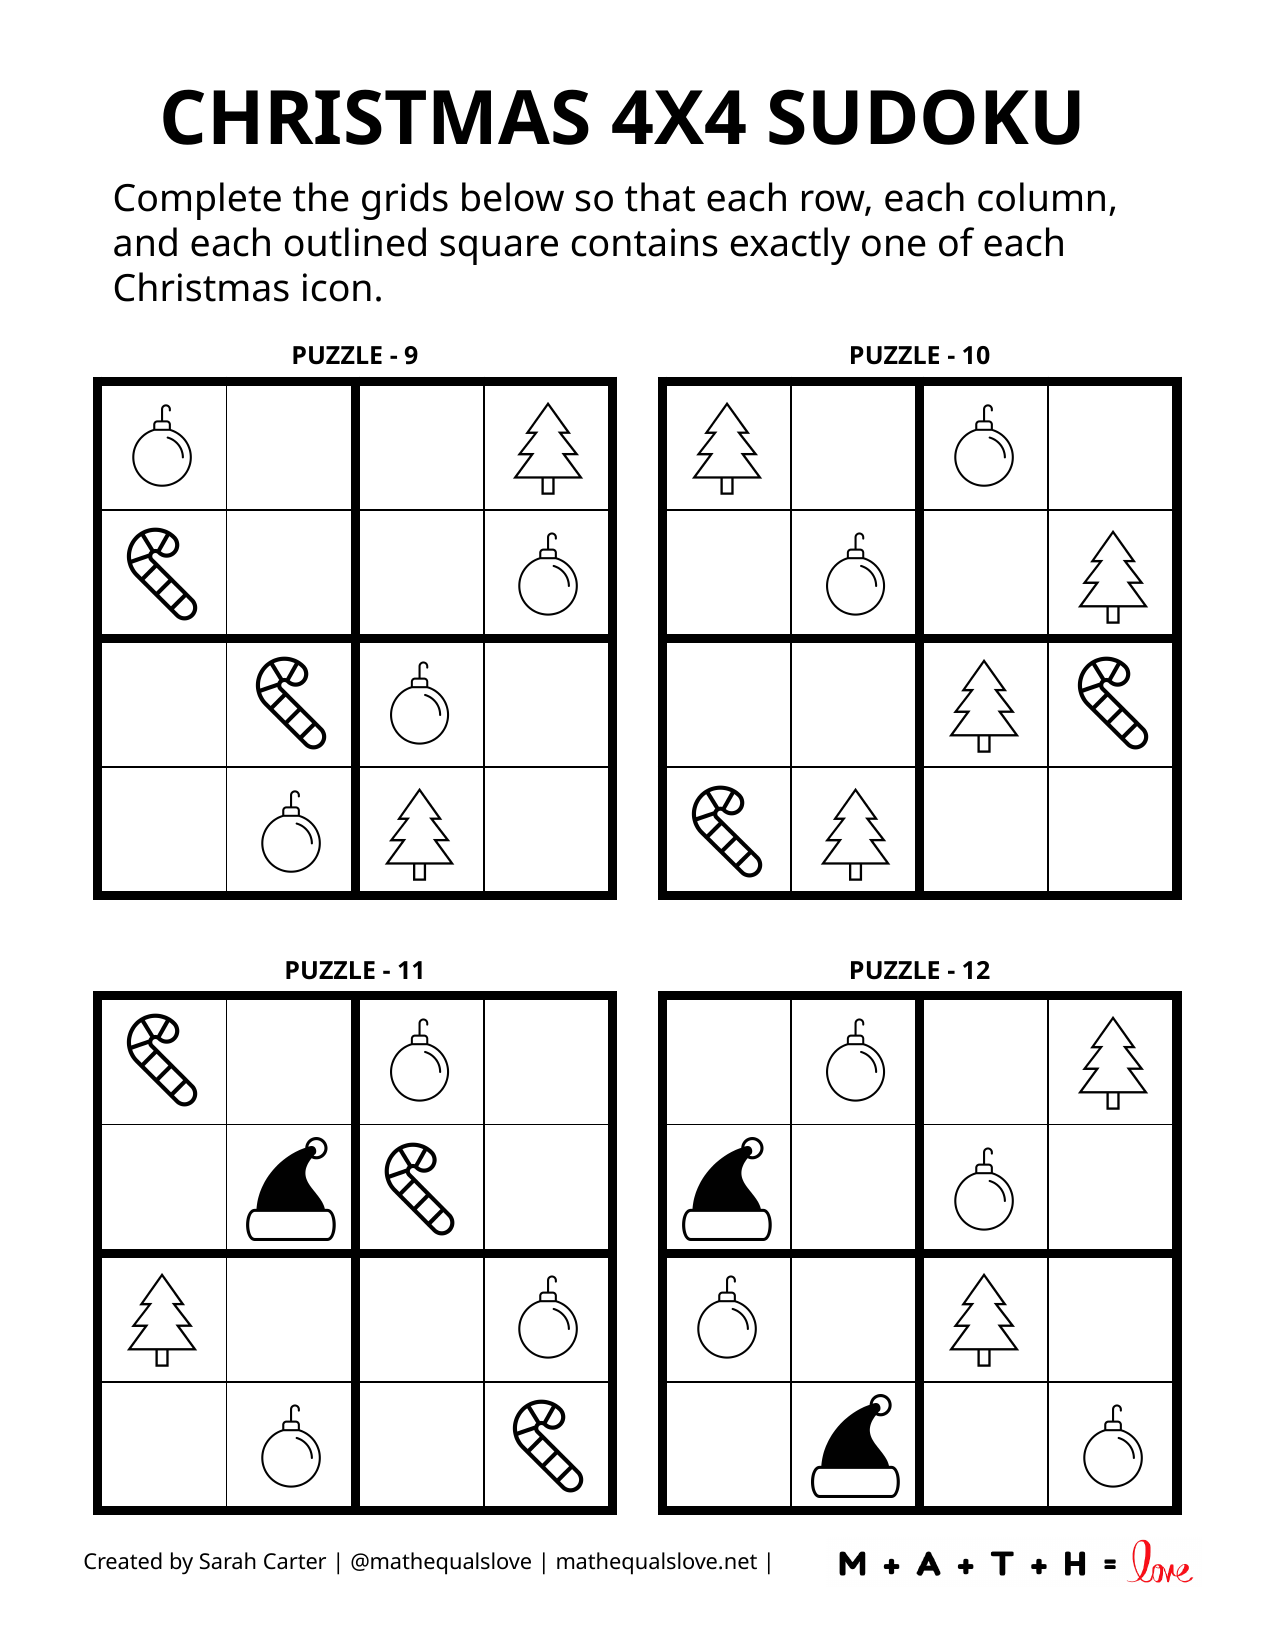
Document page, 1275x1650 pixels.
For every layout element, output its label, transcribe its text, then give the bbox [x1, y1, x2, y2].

table_header [667, 1000, 790, 1124]
table_cell [485, 1125, 608, 1249]
table_cell [1049, 511, 1172, 634]
table_cell [792, 1125, 915, 1249]
table_header [485, 1000, 608, 1124]
picture [1060, 1394, 1165, 1499]
table_cell [485, 511, 608, 634]
table_cell [667, 1258, 790, 1381]
table_cell [1049, 1383, 1172, 1506]
picture [496, 522, 601, 627]
picture [367, 779, 472, 884]
text_box Created by Sarah Carter | @mathequalslove | mathequalslove.net | [68, 1540, 826, 1582]
table_cell [792, 643, 915, 766]
picture [238, 650, 343, 755]
picture [496, 1394, 601, 1499]
table_header [924, 1000, 1047, 1124]
table_header [1049, 386, 1172, 509]
picture [110, 522, 215, 627]
table_cell [1049, 1258, 1172, 1381]
table_cell [667, 1125, 790, 1249]
table_cell [360, 643, 483, 766]
picture [367, 1008, 472, 1113]
table_cell [485, 768, 608, 891]
table_header [667, 386, 790, 509]
picture [932, 650, 1037, 755]
table_cell [102, 1125, 226, 1249]
picture [803, 522, 908, 627]
table_cell [1049, 643, 1172, 766]
table_cell [227, 1258, 351, 1381]
table_cell [924, 1125, 1047, 1249]
picture [110, 1008, 215, 1113]
table_cell [227, 511, 351, 634]
picture [110, 1265, 215, 1370]
picture [674, 779, 779, 884]
table_cell [667, 1383, 790, 1506]
picture [110, 393, 215, 498]
picture [496, 1265, 601, 1370]
table_cell [485, 1258, 608, 1381]
picture [803, 1008, 908, 1113]
table_cell [1049, 768, 1172, 891]
table_cell [924, 511, 1047, 634]
table_cell [102, 643, 226, 766]
table_cell [792, 511, 915, 634]
table_cell [924, 768, 1047, 891]
table_cell [360, 1125, 483, 1249]
picture [674, 1136, 779, 1241]
text_box PUZZLE - 10 [662, 362, 1177, 370]
table_header [102, 1000, 226, 1124]
table_cell [667, 768, 790, 891]
table_cell [227, 1125, 351, 1249]
table_cell [792, 1258, 915, 1381]
table_cell [924, 1258, 1047, 1381]
picture [932, 393, 1037, 498]
table_cell [102, 768, 226, 891]
picture [1060, 522, 1165, 627]
text_box PUZZLE - 11 [97, 954, 613, 985]
table_header [485, 386, 608, 509]
table_cell [102, 1383, 226, 1506]
table_header [227, 386, 351, 509]
table_cell [227, 643, 351, 766]
table_header [227, 1000, 351, 1124]
table_header [924, 386, 1047, 509]
picture [238, 1136, 343, 1241]
picture [674, 393, 779, 498]
table_cell [227, 1383, 351, 1506]
table_cell [924, 643, 1047, 766]
table_header [360, 386, 483, 509]
picture [238, 1394, 343, 1499]
table_cell [1049, 1125, 1172, 1249]
table_header [360, 1000, 483, 1124]
table_cell [667, 511, 790, 634]
table_cell [102, 1258, 226, 1381]
table_cell [360, 511, 483, 634]
text_box PUZZLE - 9 [97, 362, 613, 370]
text_box Complete the grids below so that each row, each column, and each outlined square contains exactly one of each Christmas icon. [97, 166, 1177, 362]
table_cell [485, 1383, 608, 1506]
picture [674, 1265, 779, 1370]
table_header [792, 1000, 915, 1124]
picture [803, 779, 908, 884]
picture [1060, 1008, 1165, 1113]
table_header [102, 386, 226, 509]
picture [238, 779, 343, 884]
table_cell [667, 643, 790, 766]
table_header [1049, 1000, 1172, 1124]
table_cell [360, 1258, 483, 1381]
table_header [792, 386, 915, 509]
picture [803, 1394, 908, 1499]
text_box CHRISTMAS 4X4 SUDOKU [68, 62, 1178, 168]
table_cell [924, 1383, 1047, 1506]
picture [496, 393, 601, 498]
picture [367, 1136, 472, 1241]
picture [932, 1136, 1037, 1241]
table_cell [102, 511, 226, 634]
table_cell [227, 768, 351, 891]
table_cell [360, 768, 483, 891]
table_cell [360, 1383, 483, 1506]
text_box PUZZLE - 12 [662, 954, 1177, 985]
picture [367, 650, 472, 755]
table_cell [792, 768, 915, 891]
picture [826, 1536, 1203, 1588]
table_cell [792, 1383, 915, 1506]
table_cell [485, 643, 608, 766]
picture [932, 1265, 1037, 1370]
picture [1060, 650, 1165, 755]
